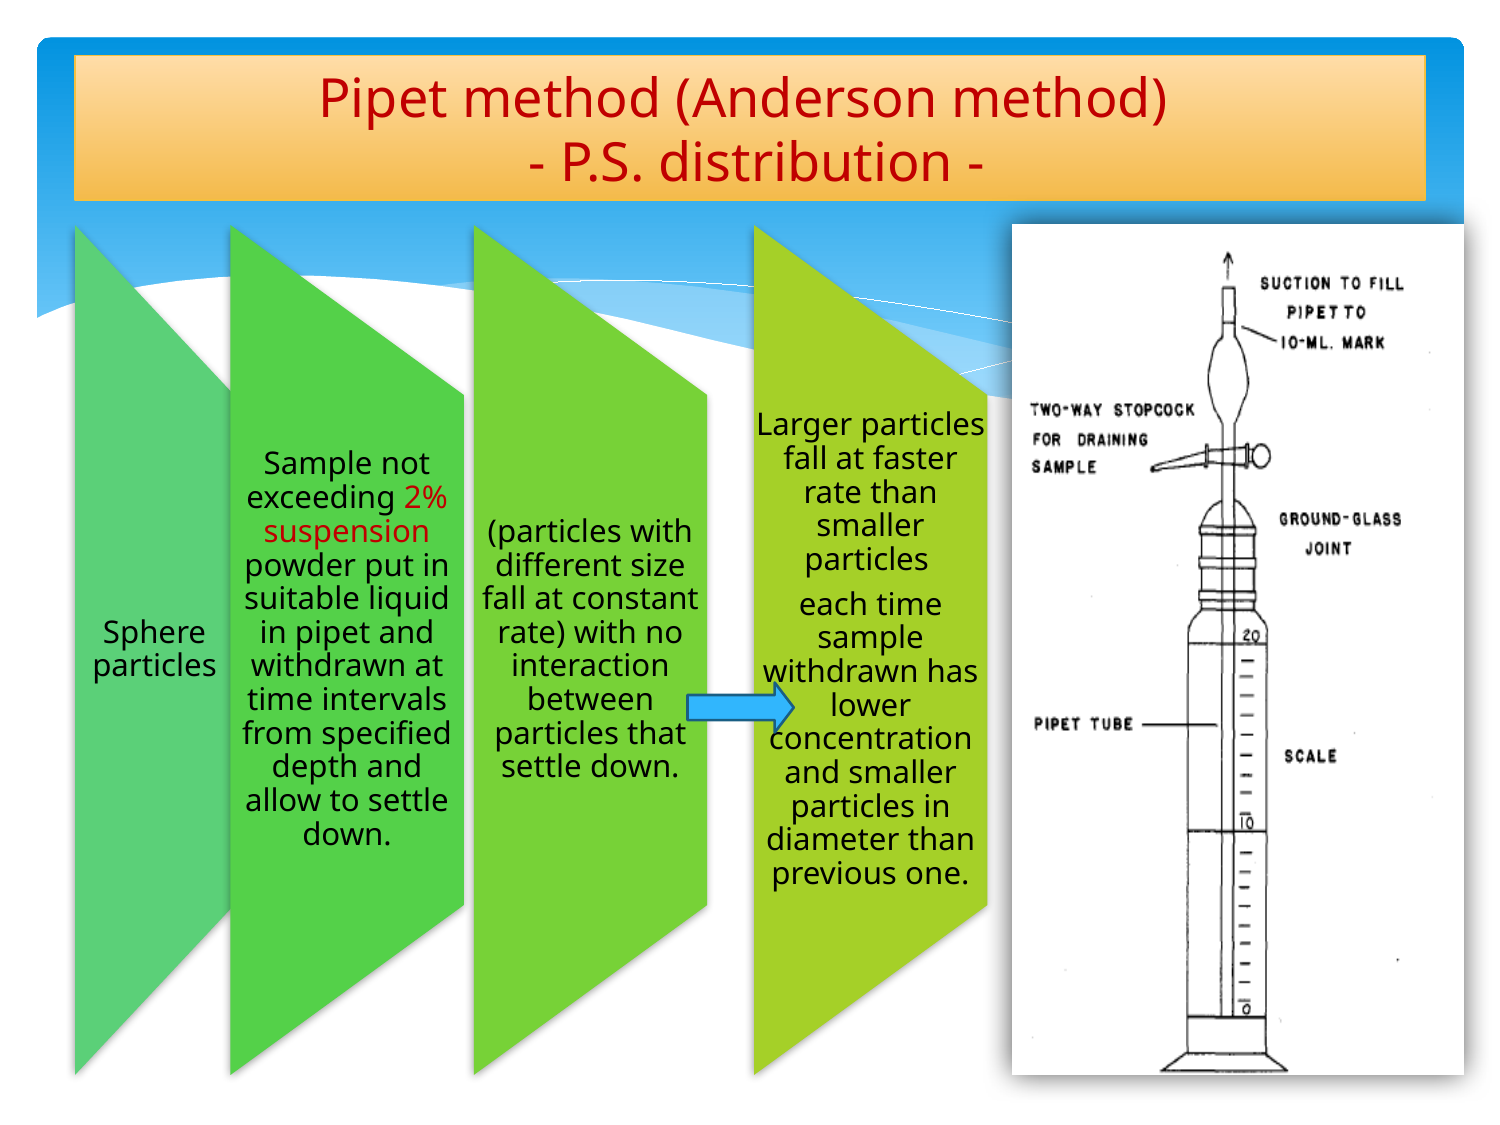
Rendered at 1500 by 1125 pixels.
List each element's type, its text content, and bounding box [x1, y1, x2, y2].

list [74, 224, 988, 1076]
title Pipet method (Anderson method) - P.S. distribution - [74, 55, 1426, 201]
picture [1012, 224, 1465, 1076]
